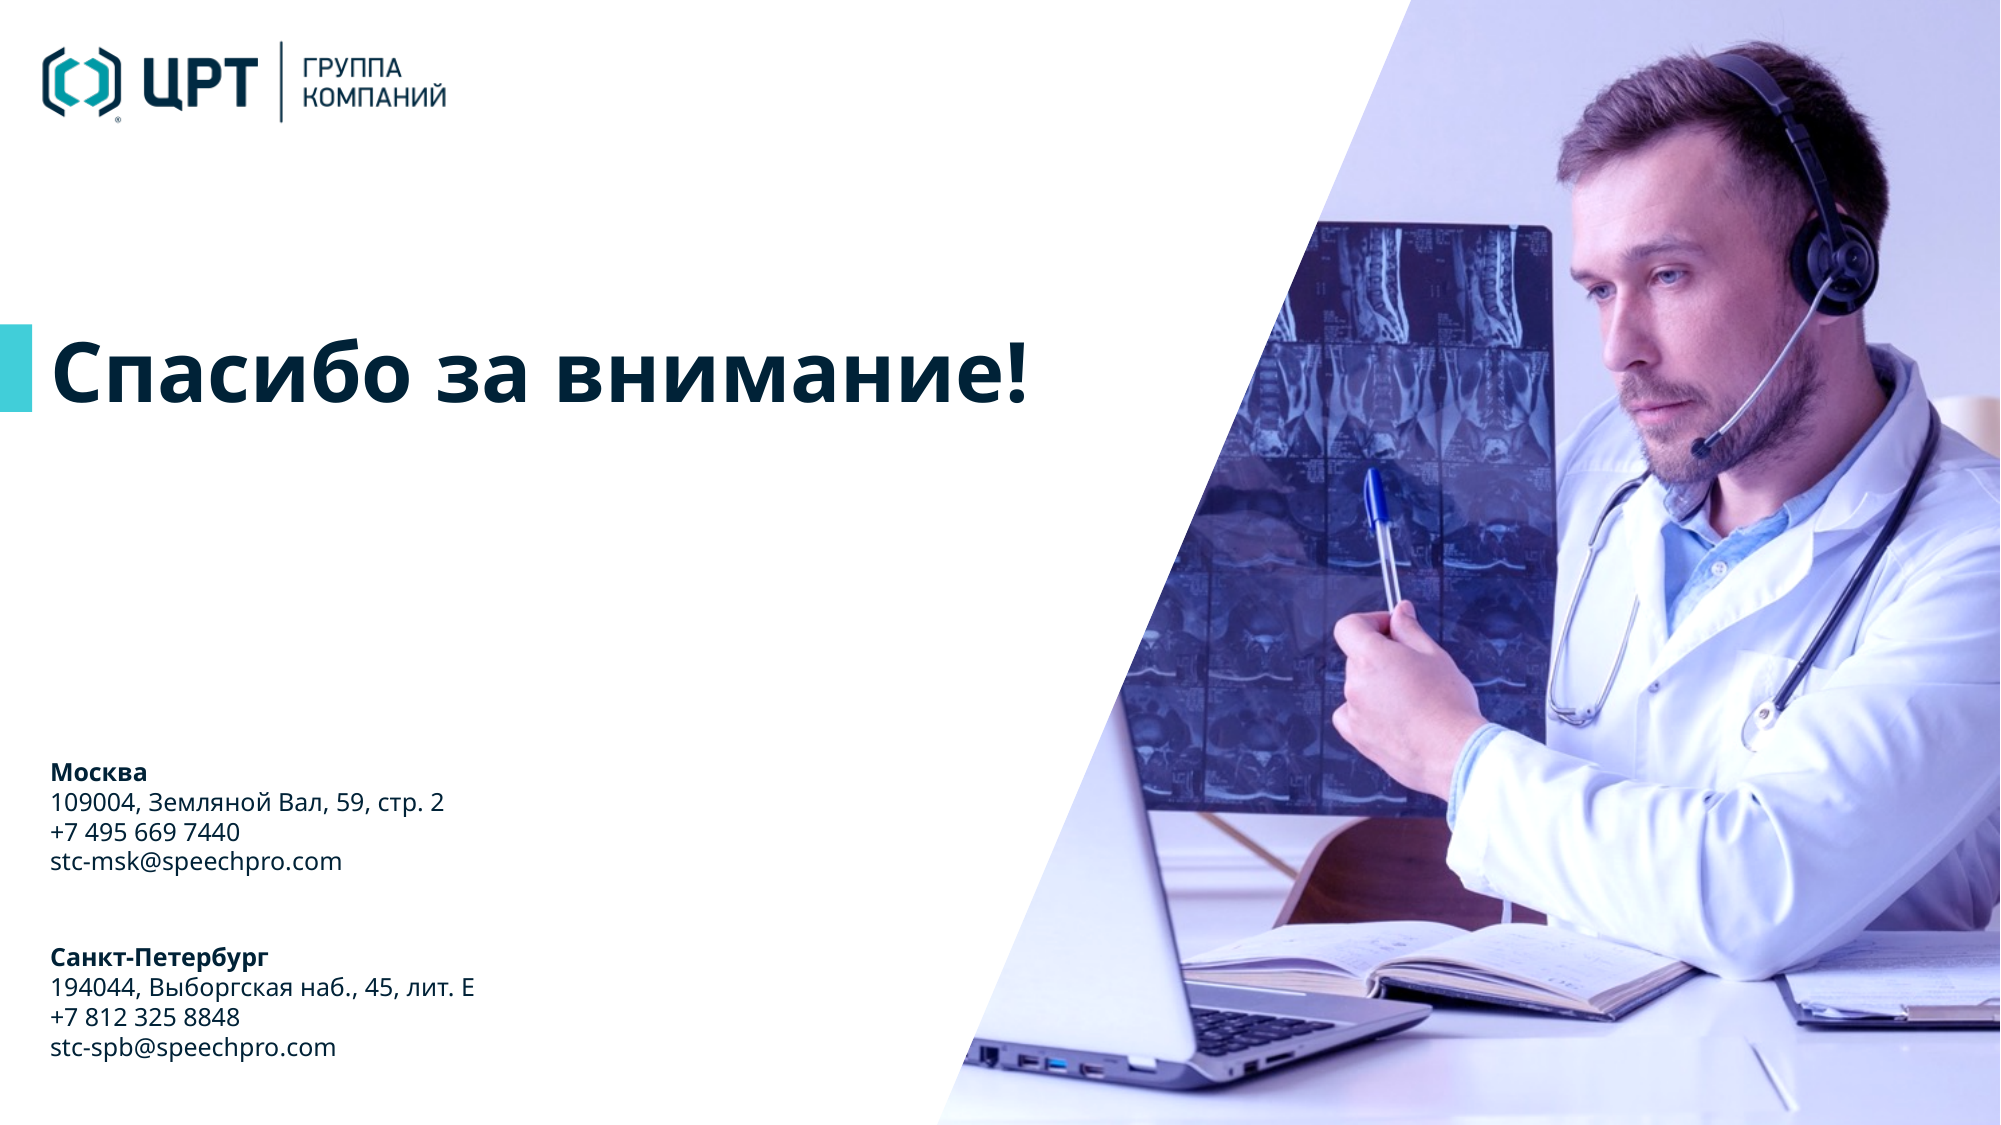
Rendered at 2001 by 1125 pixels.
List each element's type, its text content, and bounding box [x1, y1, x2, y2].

text_box Москва 109004, Земляной Вал, 59, стр. 2 +7 495 669 7440 stc-msk@speechpro.com [35, 748, 727, 884]
picture [32, 23, 456, 141]
text_box Санкт-Петербург 194044, Выборгская наб., 45, лит. Е +7 812 325 8848 stc-spb@speechpro.com [35, 934, 643, 1069]
text_box [935, 0, 2000, 1125]
title Спасибо за внимание! [35, 311, 1278, 573]
